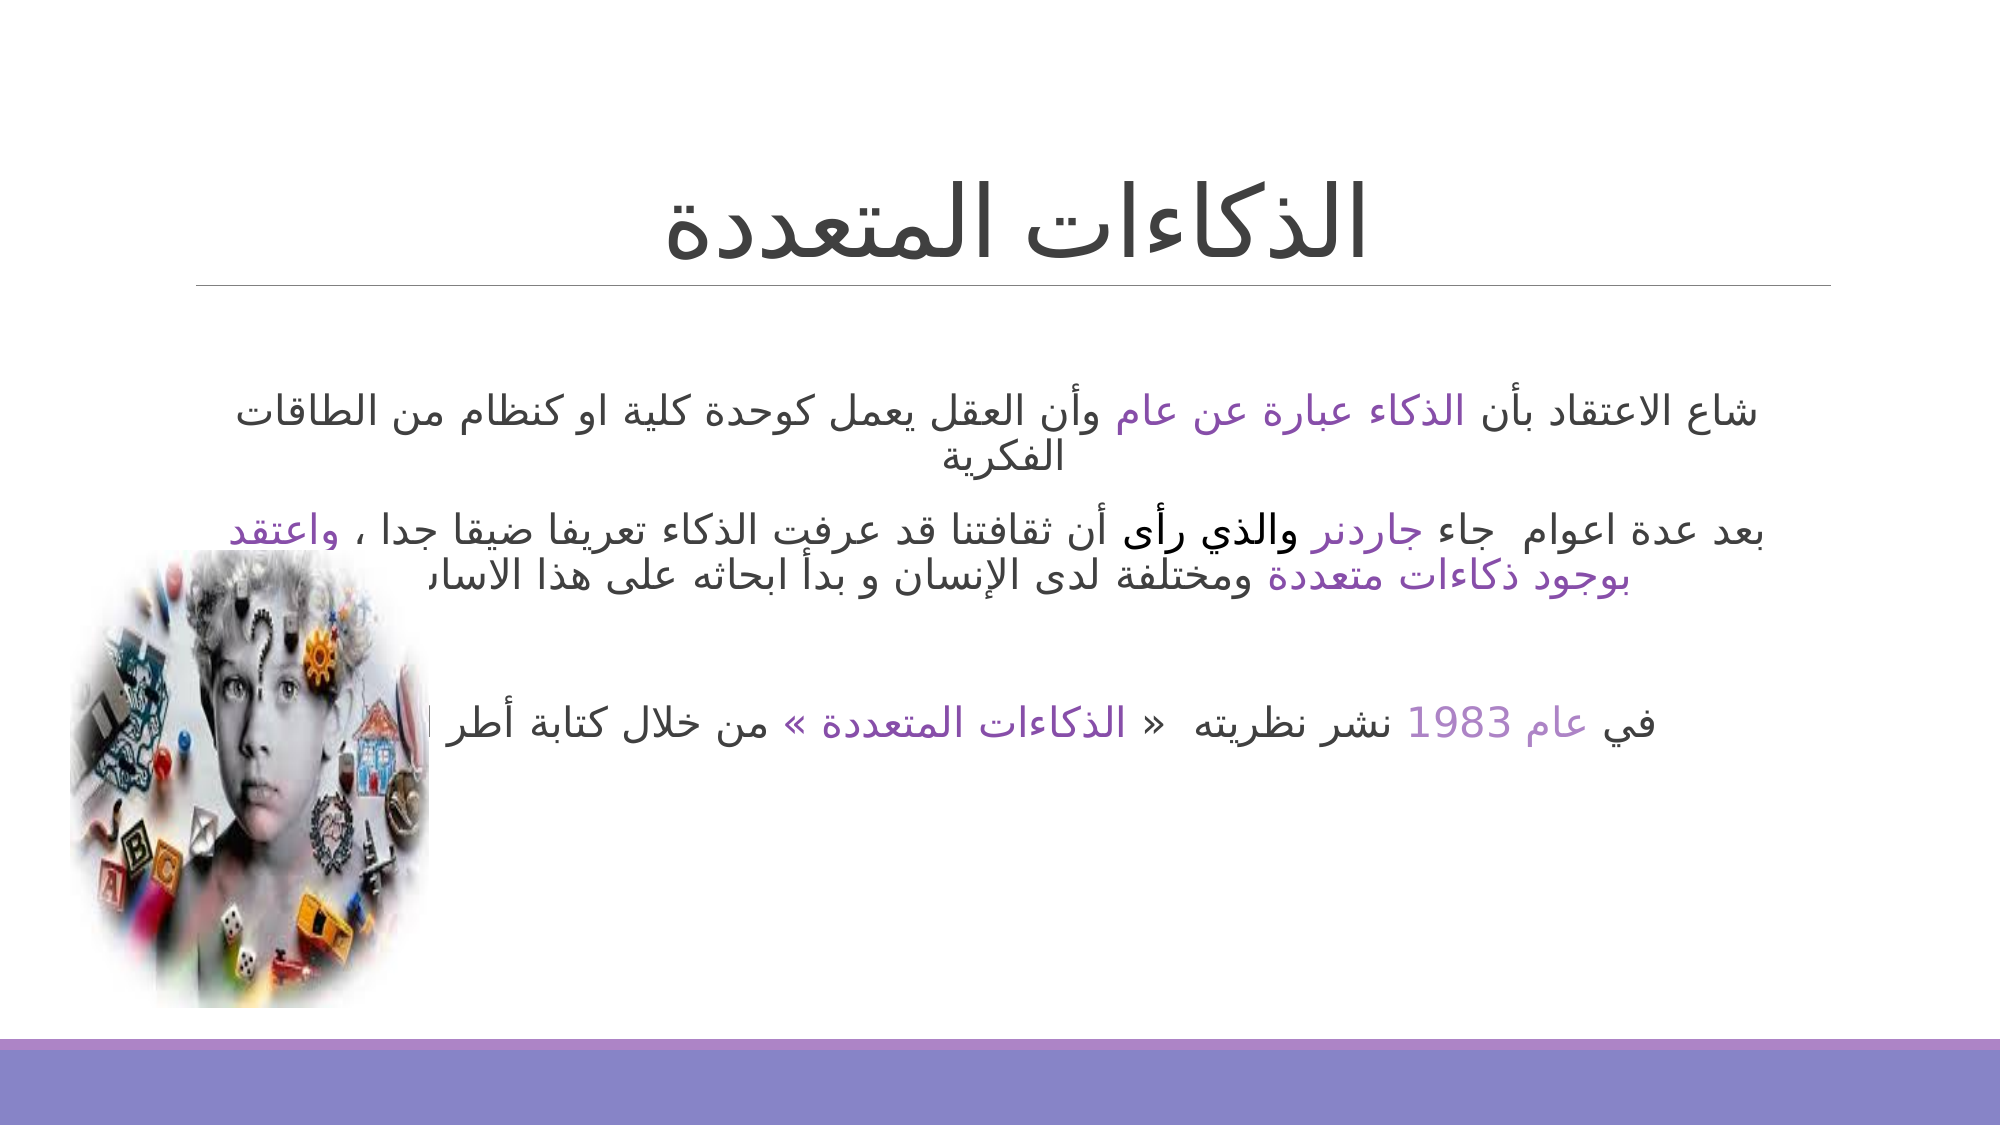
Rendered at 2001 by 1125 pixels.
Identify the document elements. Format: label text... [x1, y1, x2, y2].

picture [69, 550, 430, 1008]
list شاع الاعتقاد بأن الذكاء عبارة عن عام وأن العقل يعمل كوحدة كلية او كنظام من الطاقات الفكرية بعد عدة اعوام جاء جاردنر والذي رأى أن ثقافتنا قد عرفت الذكاء تعريفا ضيقا جدا ، واعتقد بوجود ذكاءات متعددة ومختلفة لدى الإنسان و بدأ ابحاثه على هذا الاساس . في عام 1983 نشر نظريته « الذكاءات المتعددة » من خلال كتابة أطر العقل [180, 302, 1830, 963]
title الذكاءات المتعددة [180, 47, 1830, 285]
